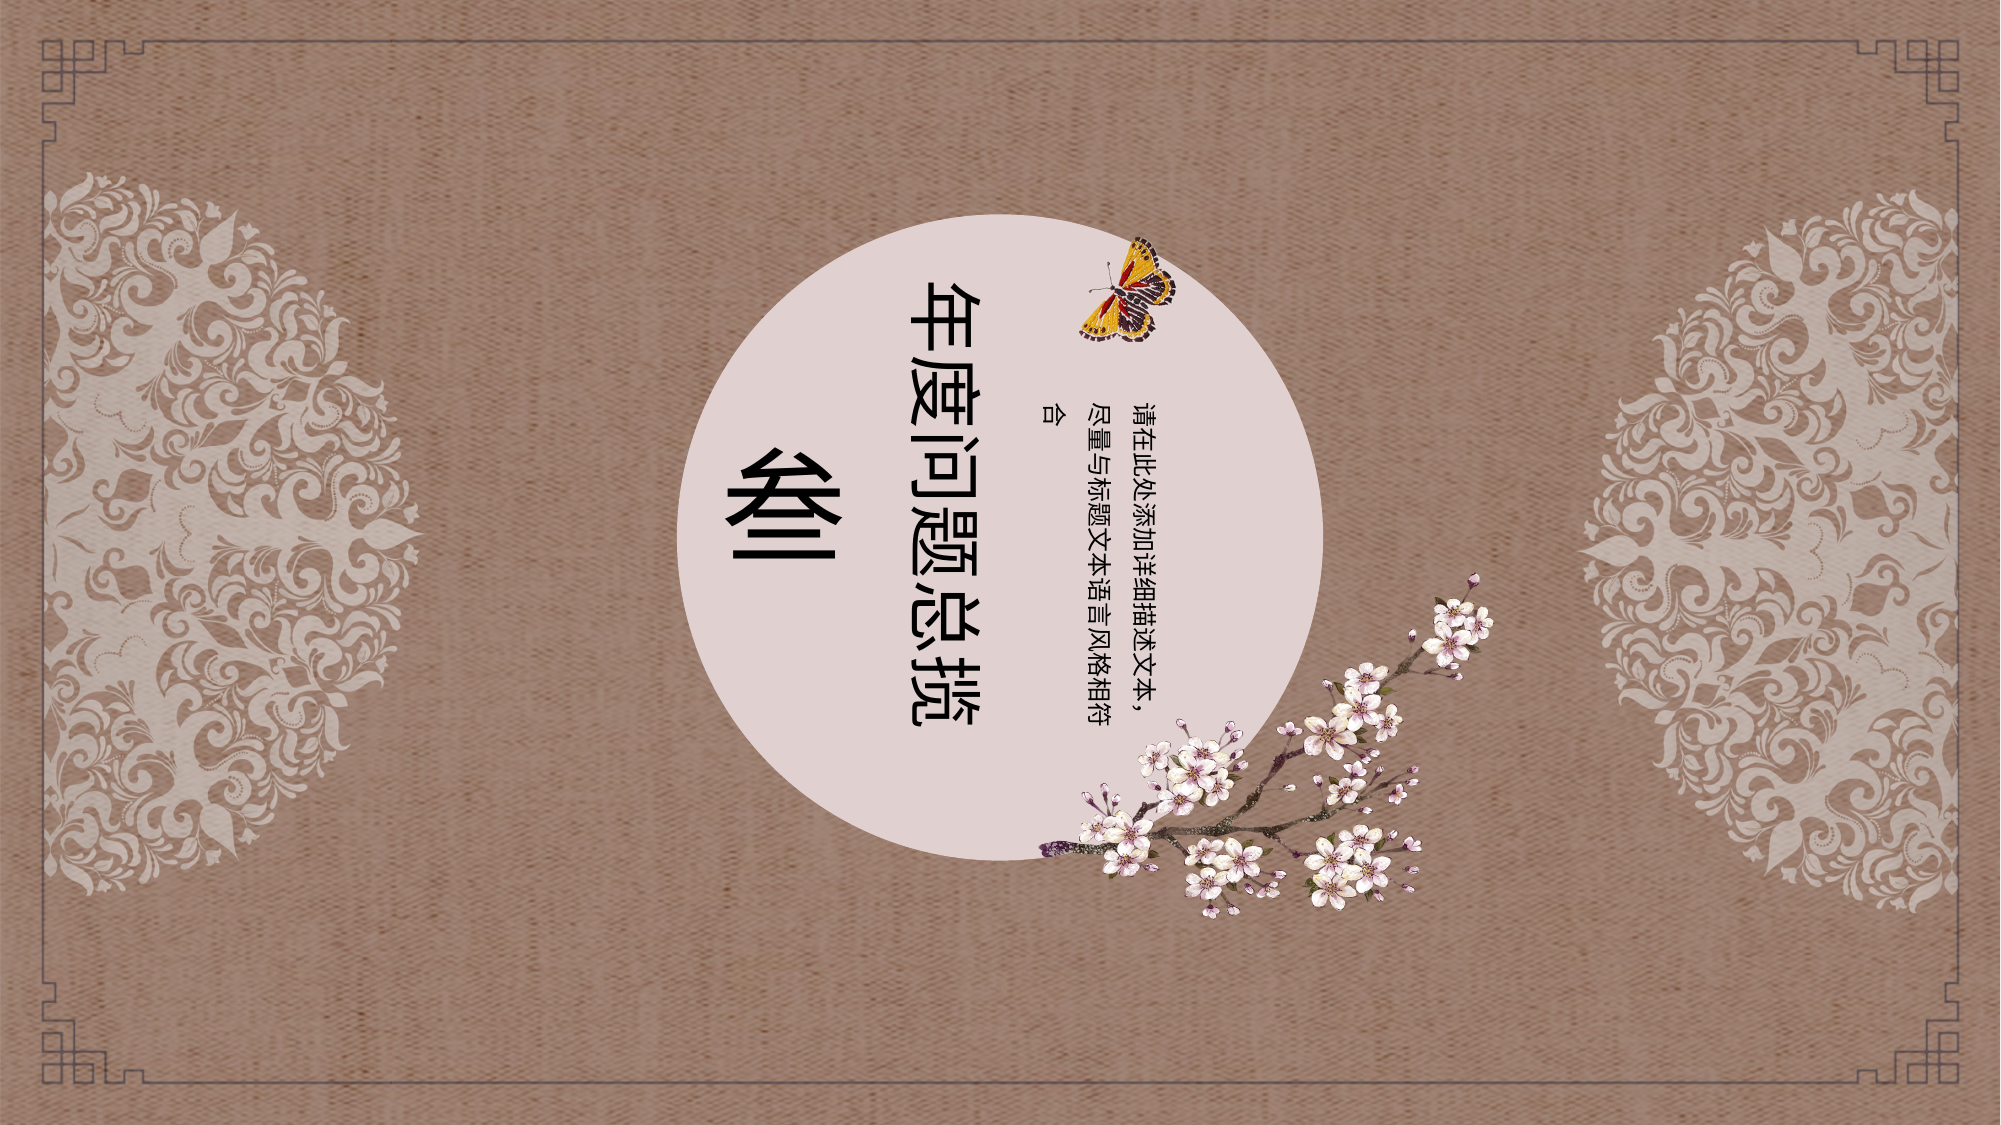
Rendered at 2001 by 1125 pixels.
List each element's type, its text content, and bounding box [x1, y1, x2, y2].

text_box 年度问题总揽 [878, 264, 1000, 775]
text_box 请在此处添加详细描述文本，尽量与标题文本语言风格相符合 [1016, 387, 1183, 548]
text_box 叁 [706, 421, 862, 586]
text_box [675, 213, 1325, 862]
picture [0, 0, 2001, 1125]
